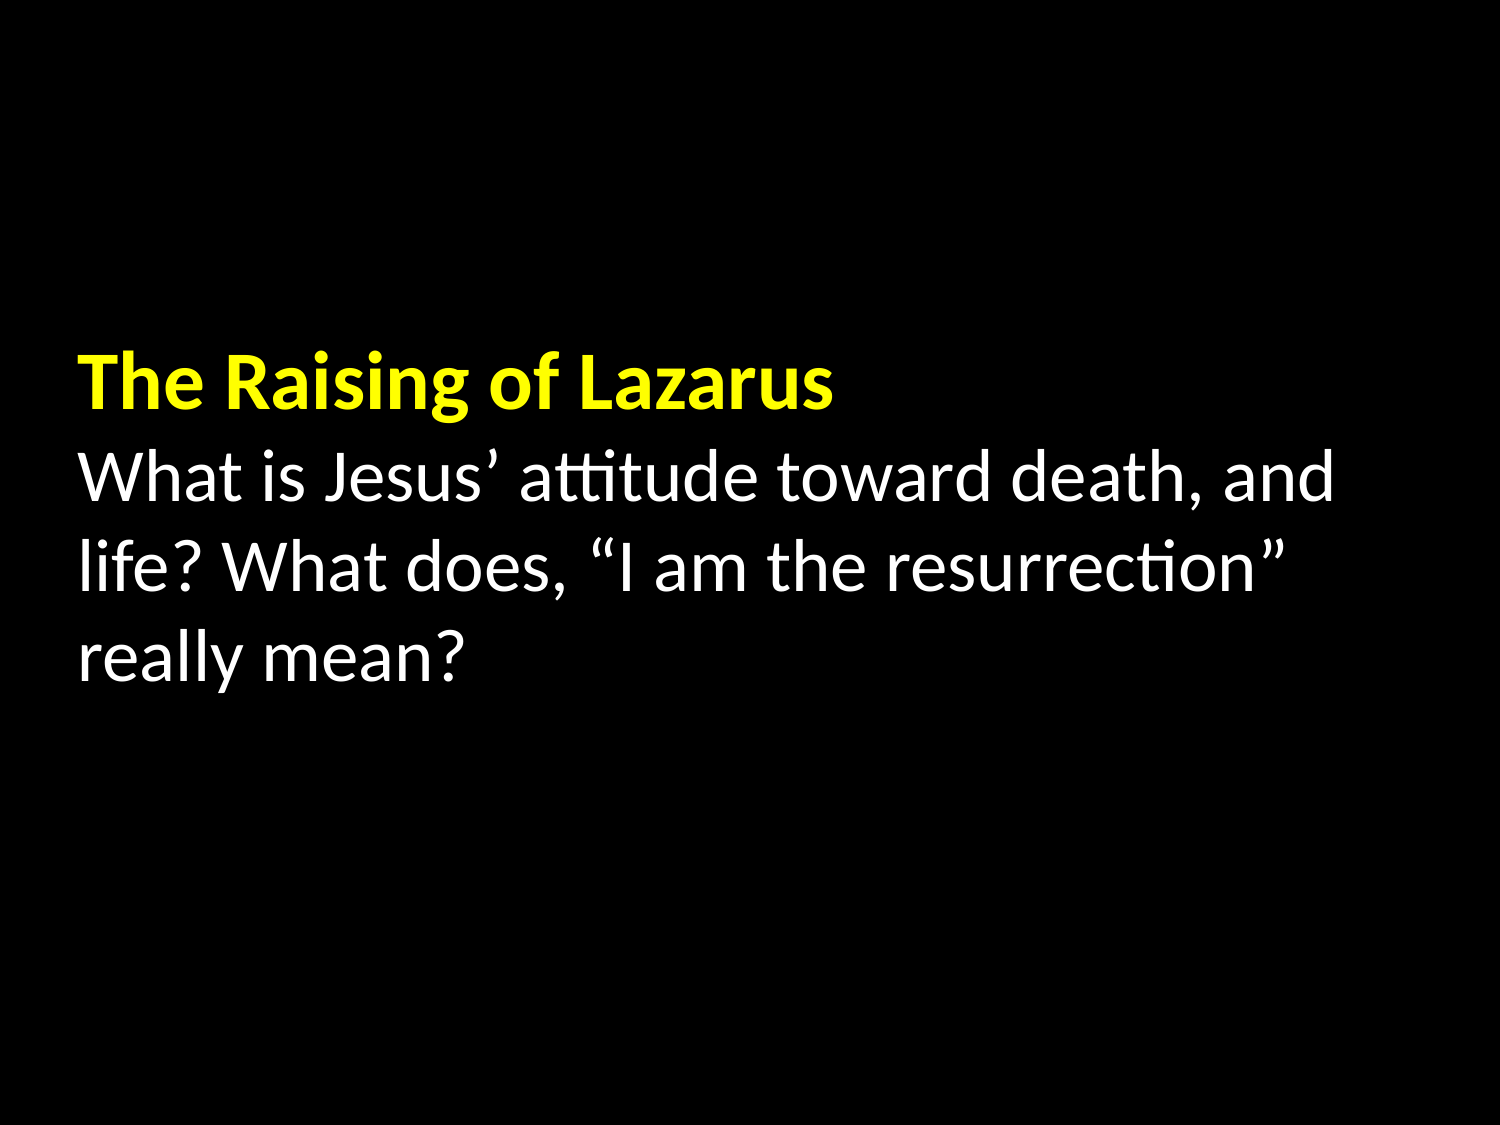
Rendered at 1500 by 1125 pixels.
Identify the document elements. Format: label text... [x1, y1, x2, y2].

title The Raising of Lazarus What is Jesus’ attitude toward death, and life? What does, “I am the resurrection” really mean? [62, 24, 1425, 1088]
